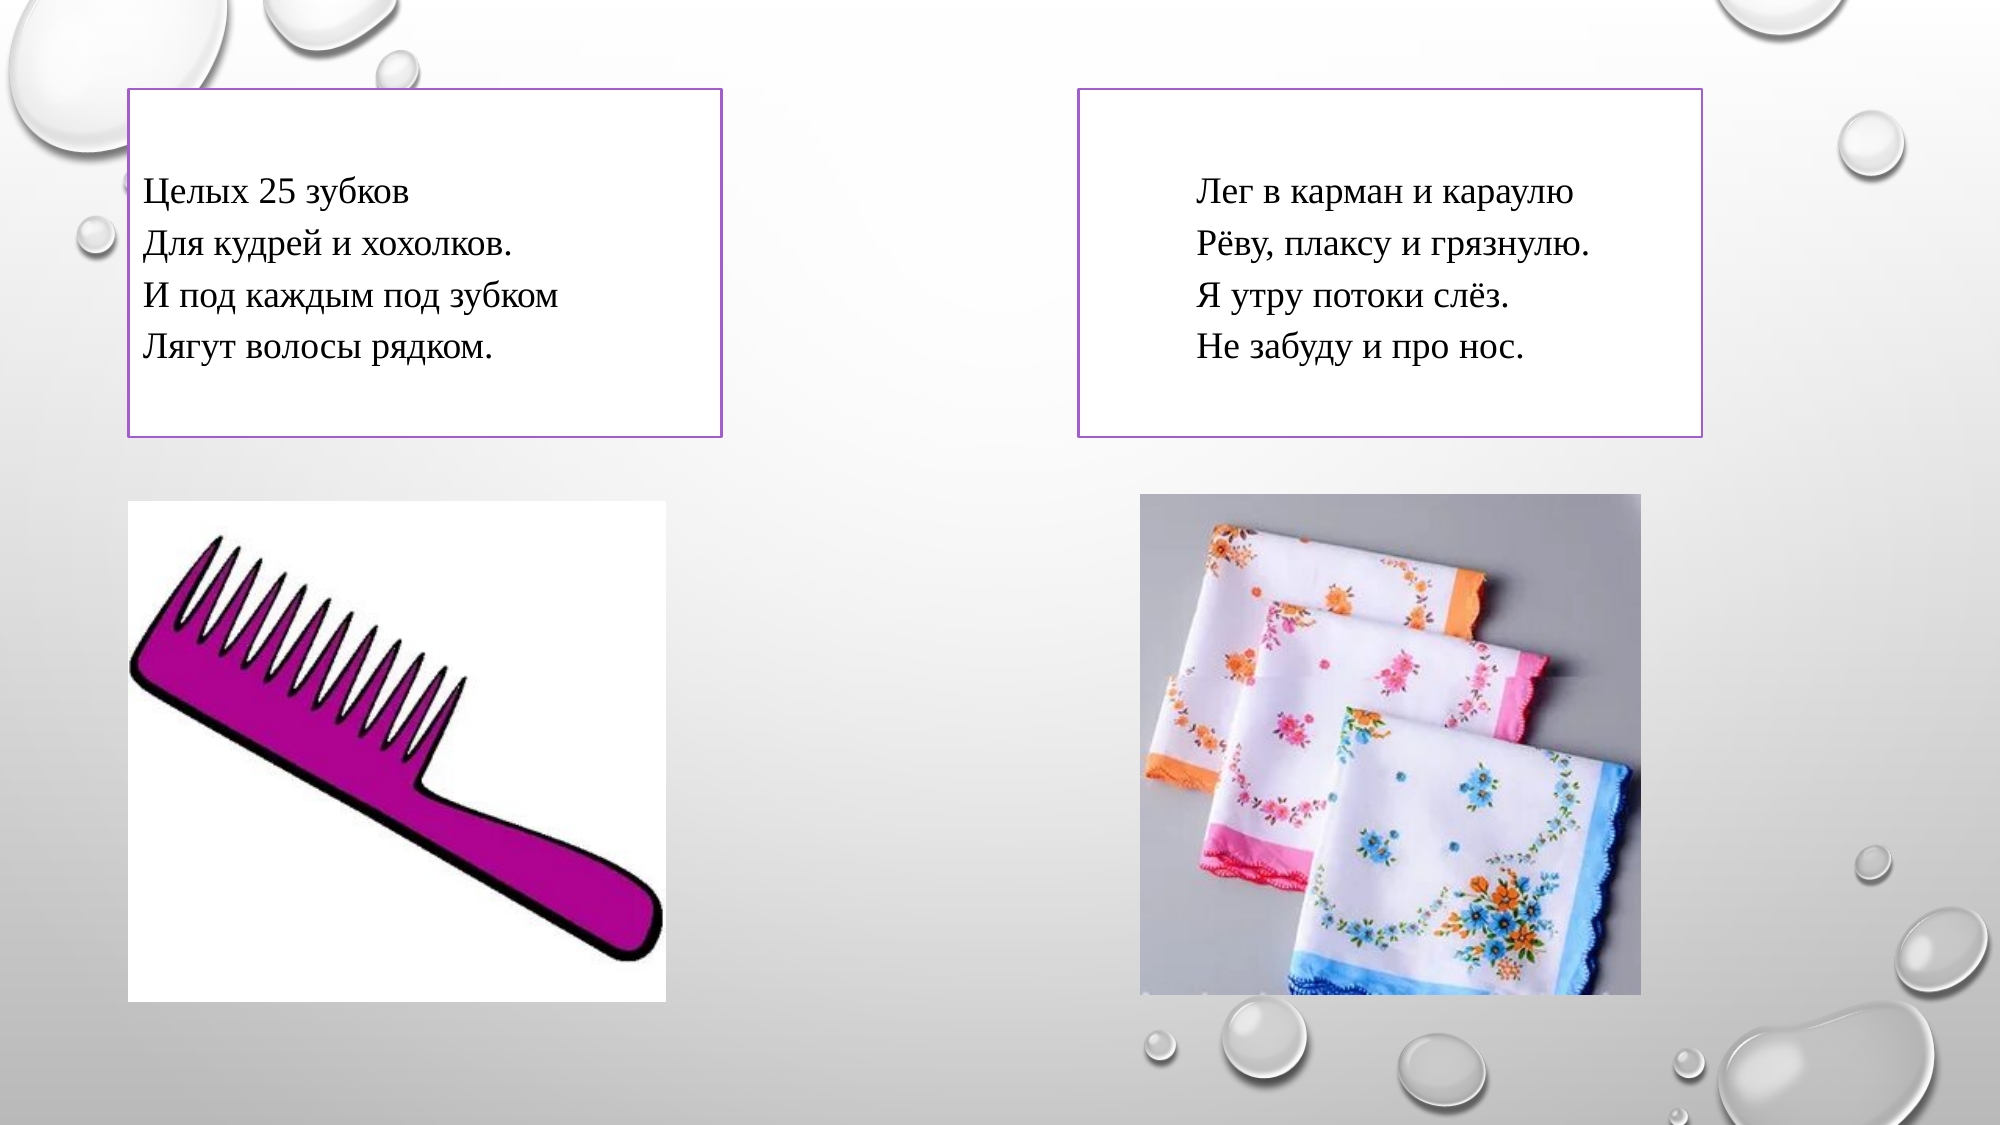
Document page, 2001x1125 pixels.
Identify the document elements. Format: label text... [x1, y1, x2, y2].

picture [0, 0, 2000, 1125]
text_box Лег в карман и караулю Рёву, плаксу и грязнулю. Я утру потоки слёз. Не забуду и про нос. [1077, 88, 1703, 438]
text_box Целых 25 зубков Для кудрей и хохолков. И под каждым под зубком Лягут волосы рядком. [127, 88, 723, 438]
